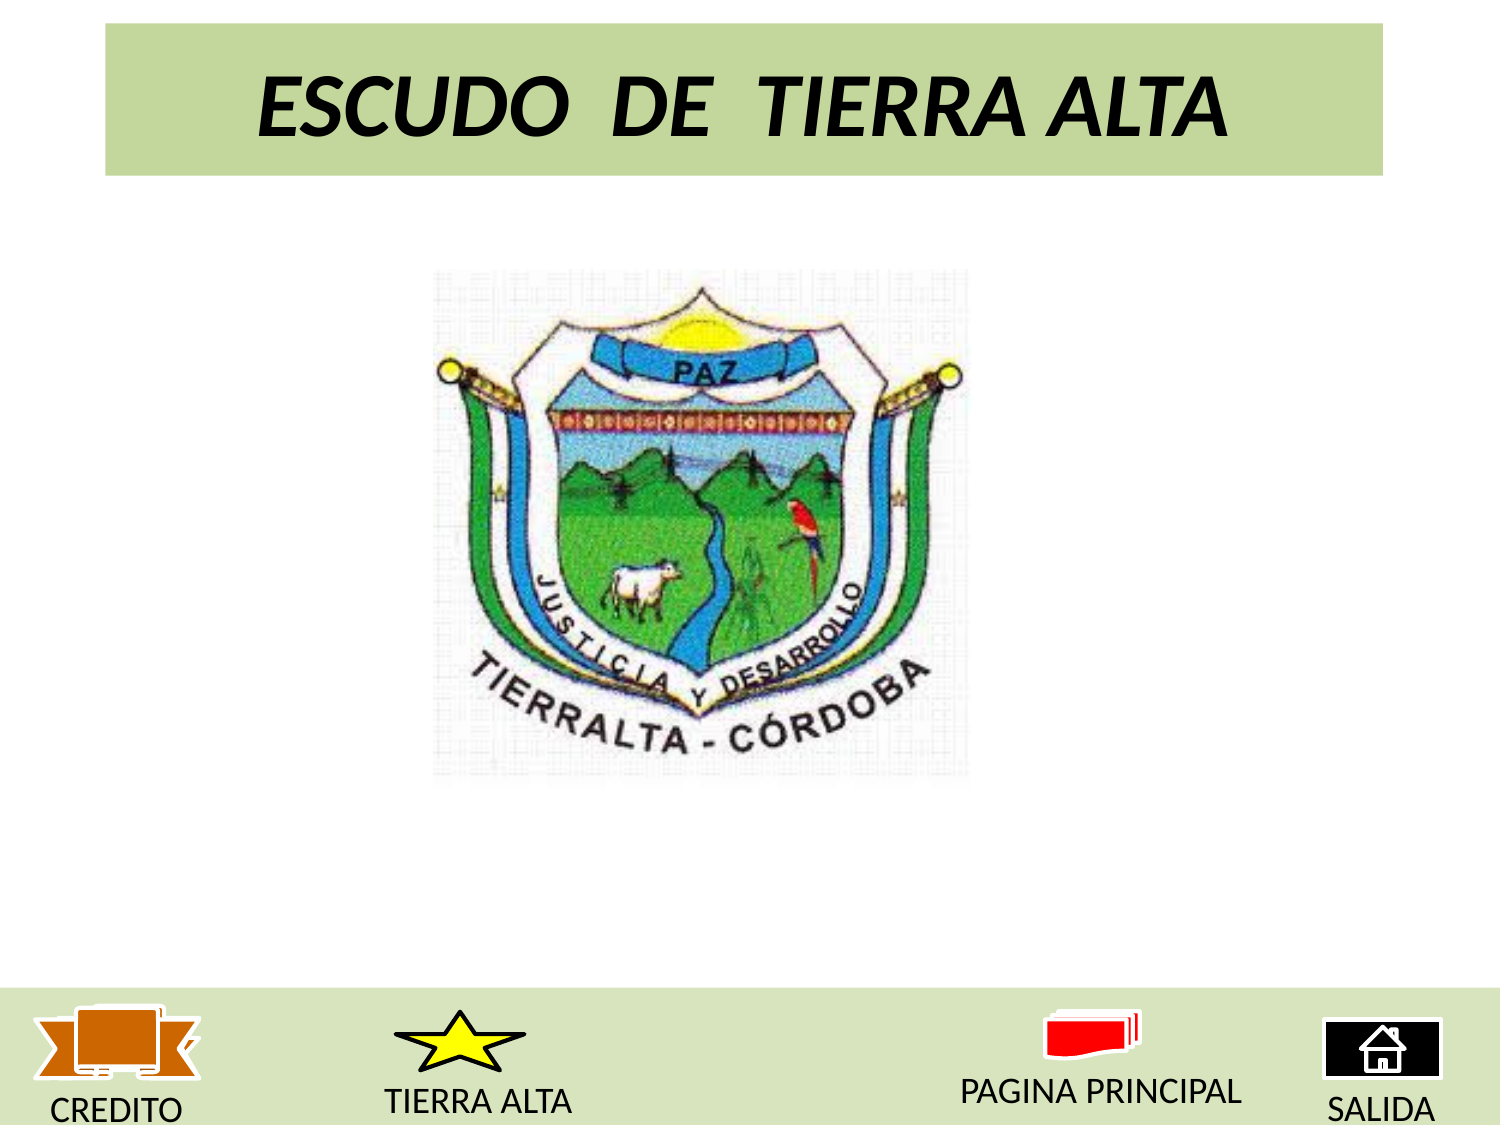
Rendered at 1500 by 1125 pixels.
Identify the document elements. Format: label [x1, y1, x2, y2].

title [105, 23, 1383, 176]
text_box [0, 986, 1500, 1125]
picture [433, 269, 973, 798]
